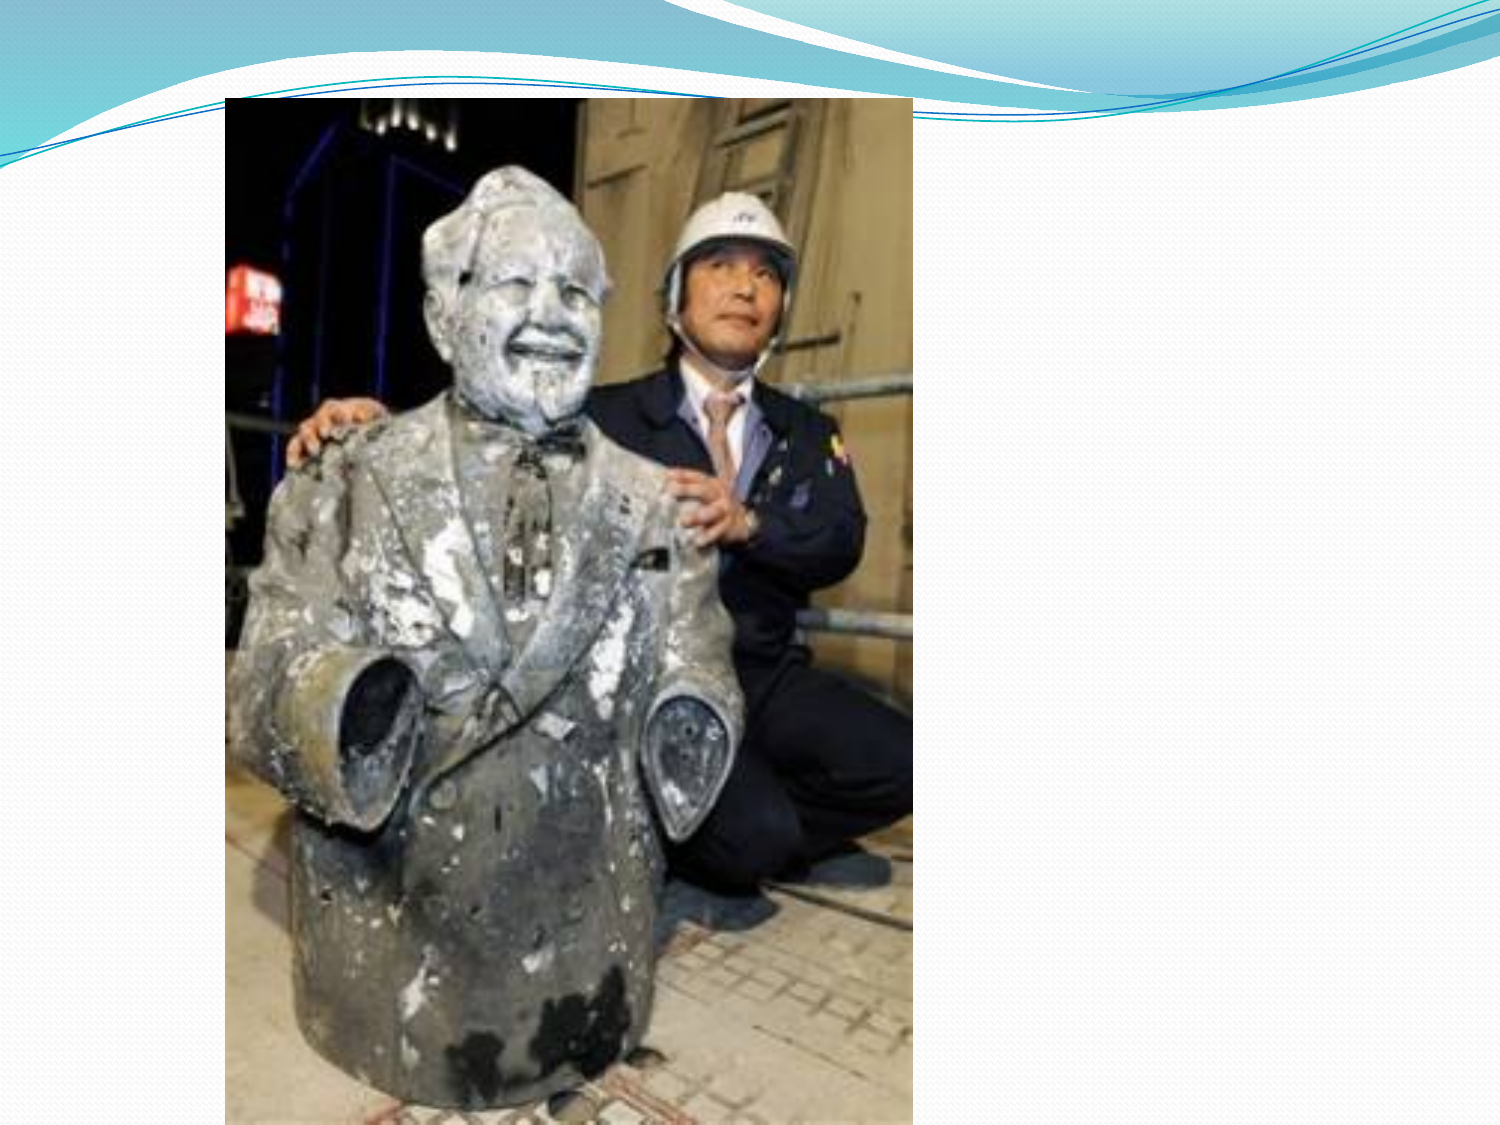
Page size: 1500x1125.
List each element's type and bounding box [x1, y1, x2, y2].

list [224, 97, 913, 1125]
